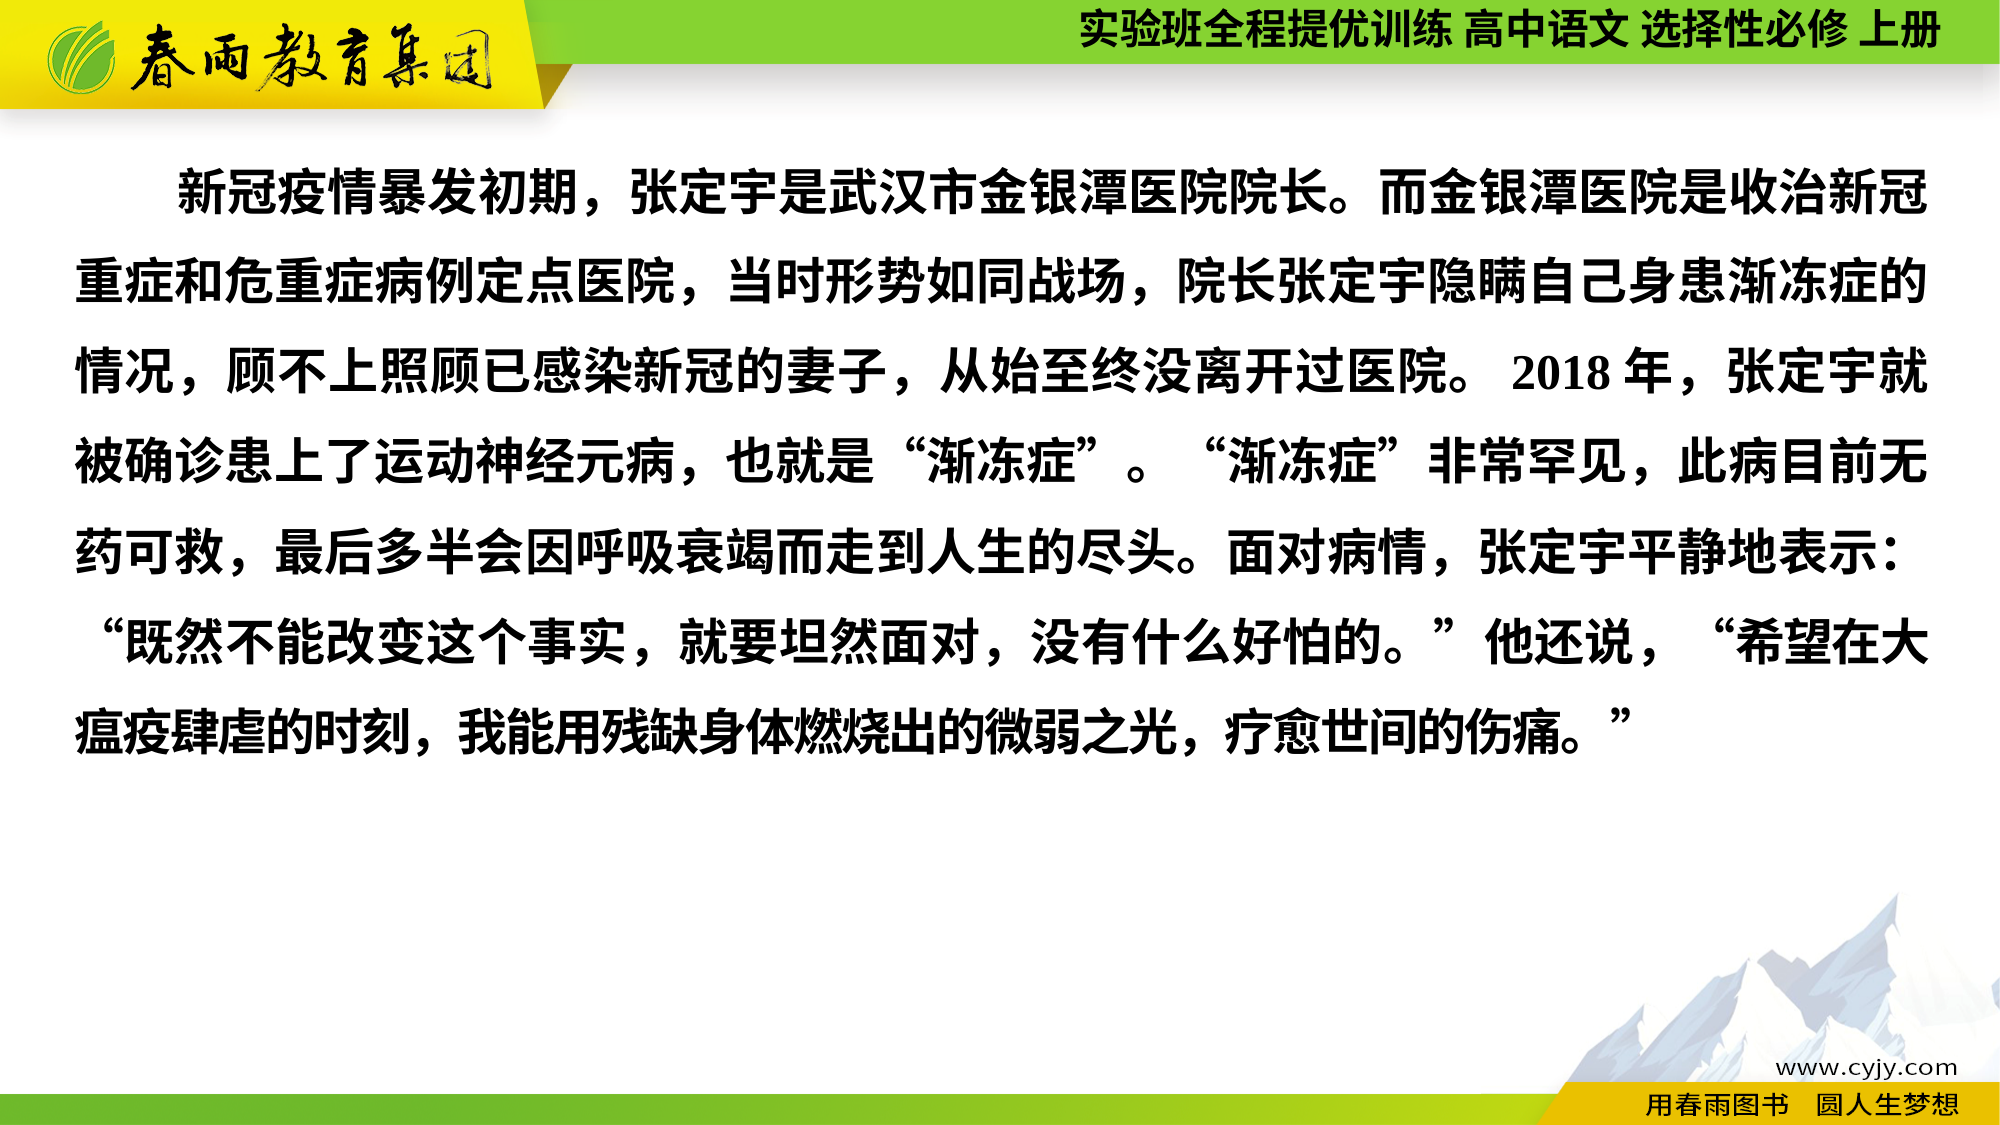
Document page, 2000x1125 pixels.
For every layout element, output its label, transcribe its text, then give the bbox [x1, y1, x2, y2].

list 新冠疫情暴发初期，张定宇是武汉市金银潭医院院长。而金银潭医院是收治新冠重症和危重症病例定点医院，当时形势如同战场，院长张定宇隐瞒自己身患渐冻症的情况，顾不上照顾已感染新冠的妻子，从始至终没离开过医院。2018年，张定宇就被确诊患上了运动神经元病，也就是“渐冻症”。“渐冻症”非常罕见，此病目前无药可救，最后多半会因呼吸衰竭而走到人生的尽头。面对病情，张定宇平静地表示：“既然不能改变这个事实，就要坦然面对，没有什么好怕的。”他还说，“希望在大瘟疫肆虐的时刻，我能用残缺身体燃烧出的微弱之光，疗愈世间的伤痛。” [59, 122, 1944, 763]
picture [0, 0, 2000, 1125]
